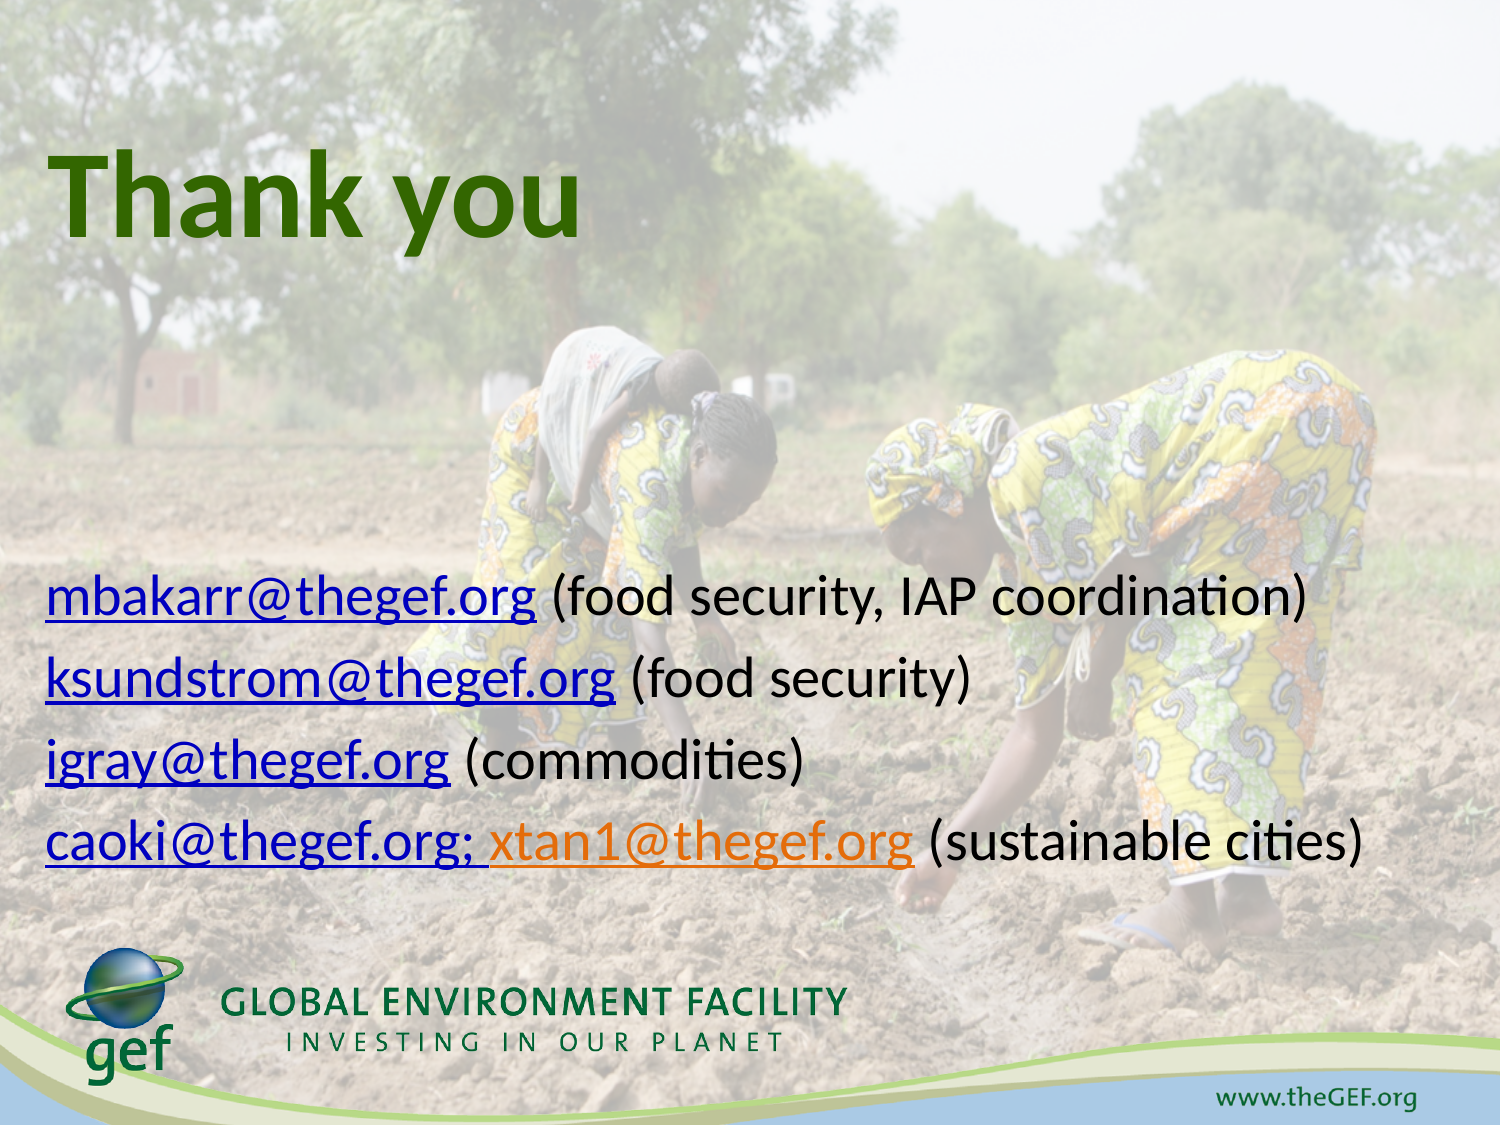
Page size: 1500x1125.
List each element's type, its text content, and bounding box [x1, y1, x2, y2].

title Thank you [1, 62, 1500, 313]
list mbakarr@thegef.org (food security, IAP coordination) ksundstrom@thegef.org (food security) igray@thegef.org (commodities) caoki@thegef.org; xtan1@thegef.org (sustainable cities) [0, 549, 1500, 913]
picture [0, 920, 1500, 1125]
